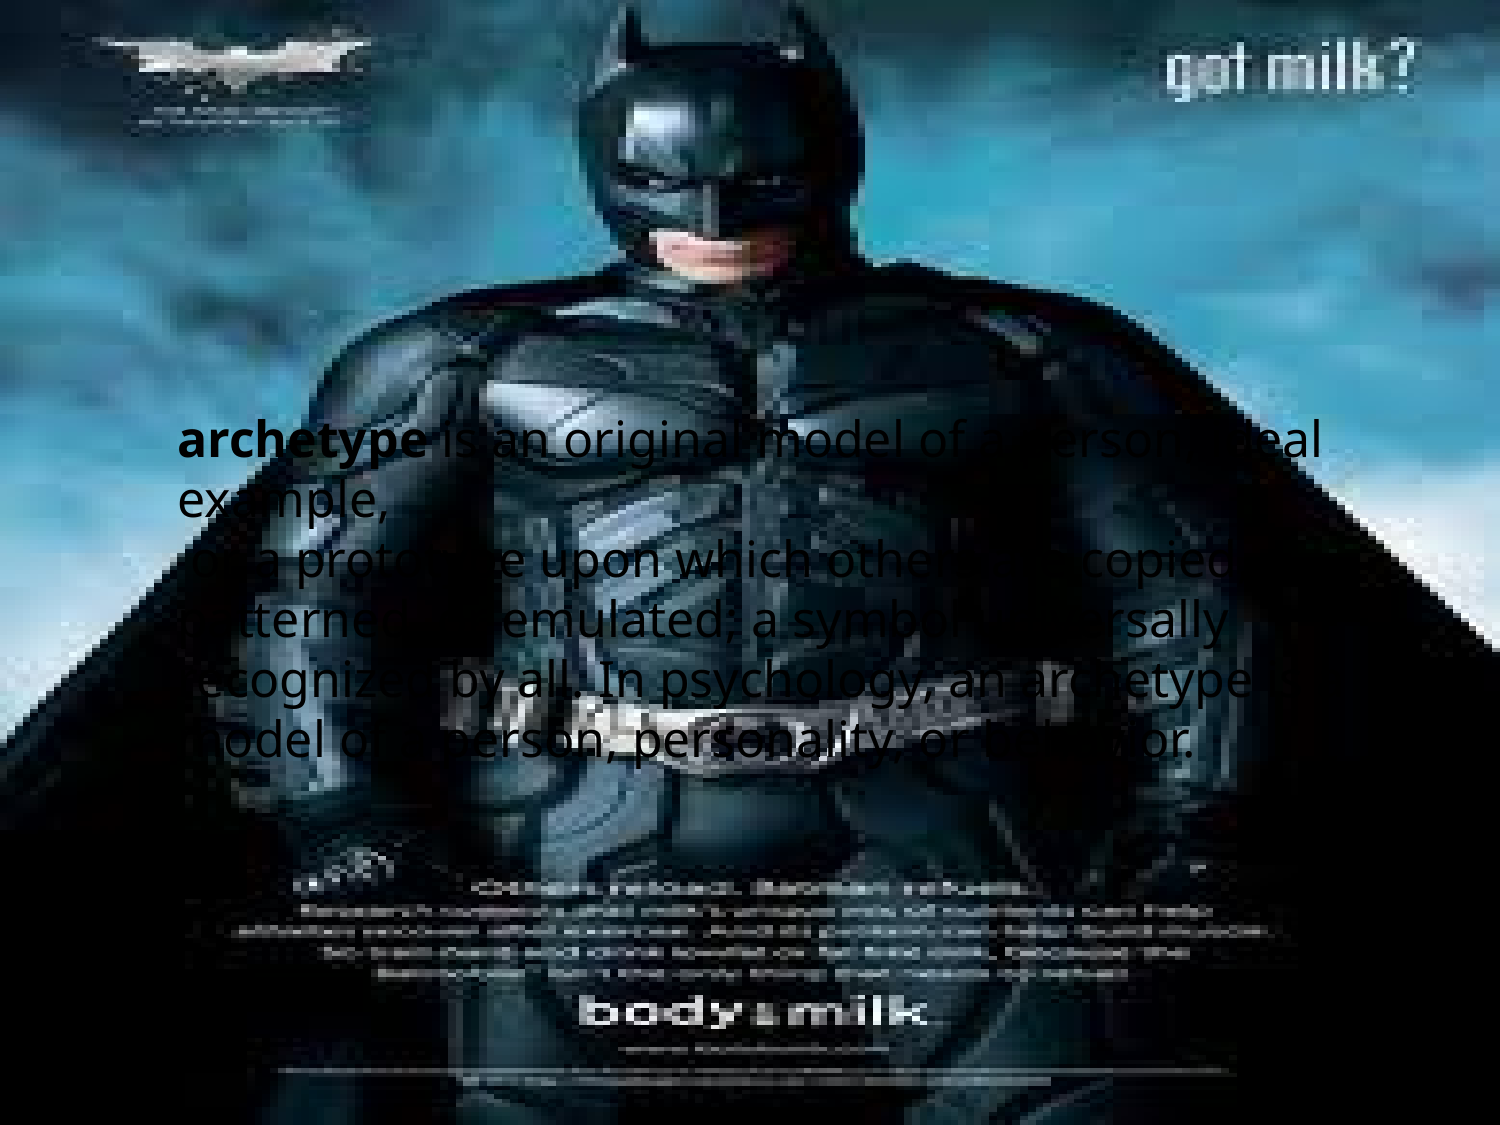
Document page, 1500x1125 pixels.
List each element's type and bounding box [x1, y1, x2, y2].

list [0, 0, 1500, 1125]
